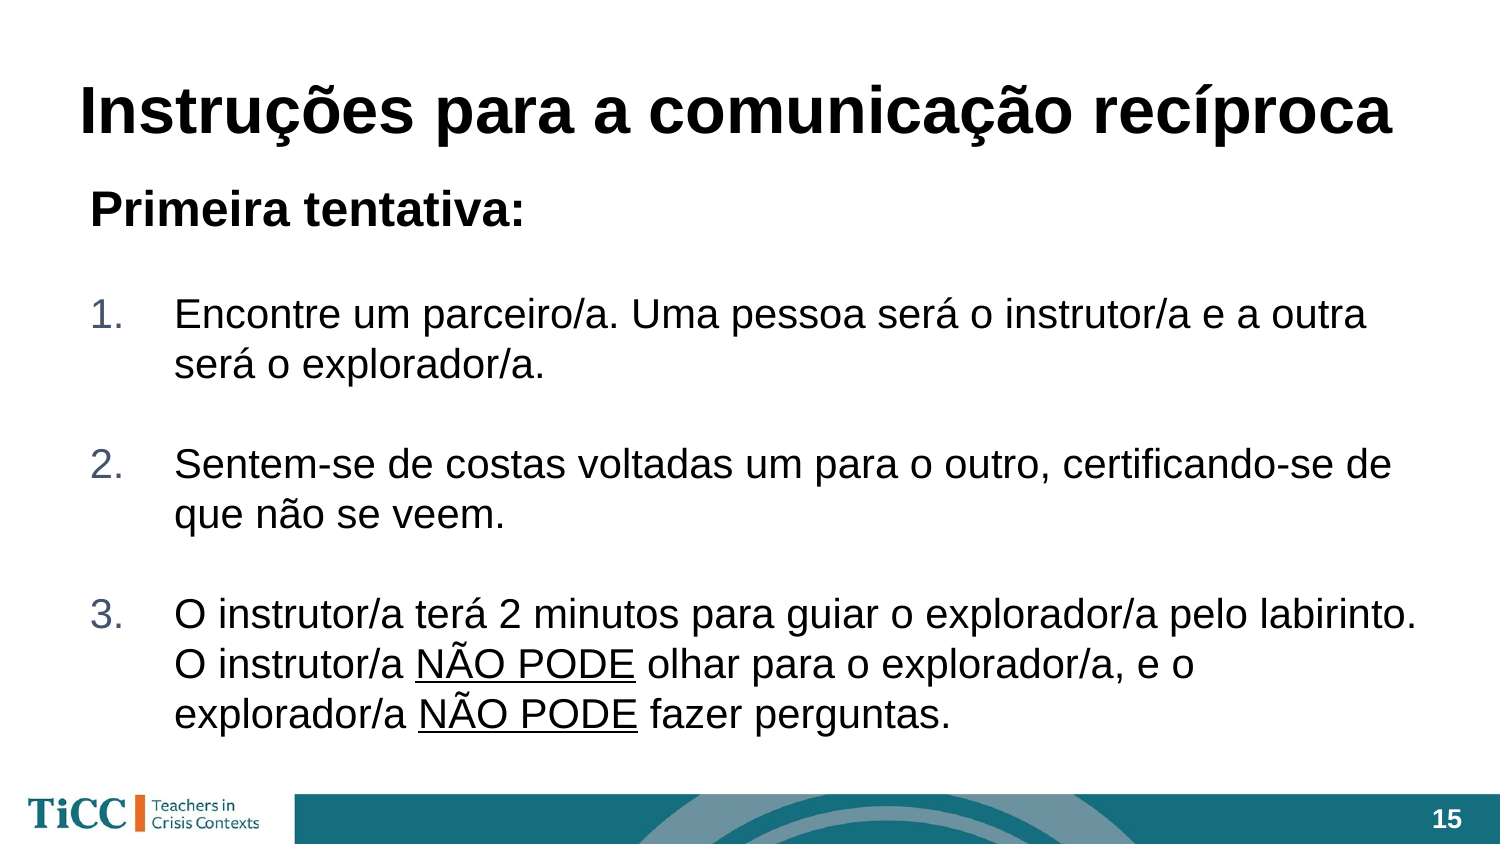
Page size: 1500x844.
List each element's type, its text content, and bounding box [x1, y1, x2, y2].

slide_number ‹#› [1387, 785, 1478, 844]
list Primeira tentativa: Encontre um parceiro/a. Uma pessoa será o instrutor/a e a outra será o explorador/a. Sentem-se de costas voltadas um para o outro, certificando-se de que não se veem. O instrutor/a terá 2 minutos para guiar o explorador/a pelo labirinto. O instrutor/a NÃO PODE olhar para o explorador/a, e o explorador/a NÃO PODE fazer perguntas. [74, 161, 1437, 755]
title Instruções para a comunicação recíproca [64, 0, 1500, 162]
picture [0, 0, 1500, 844]
